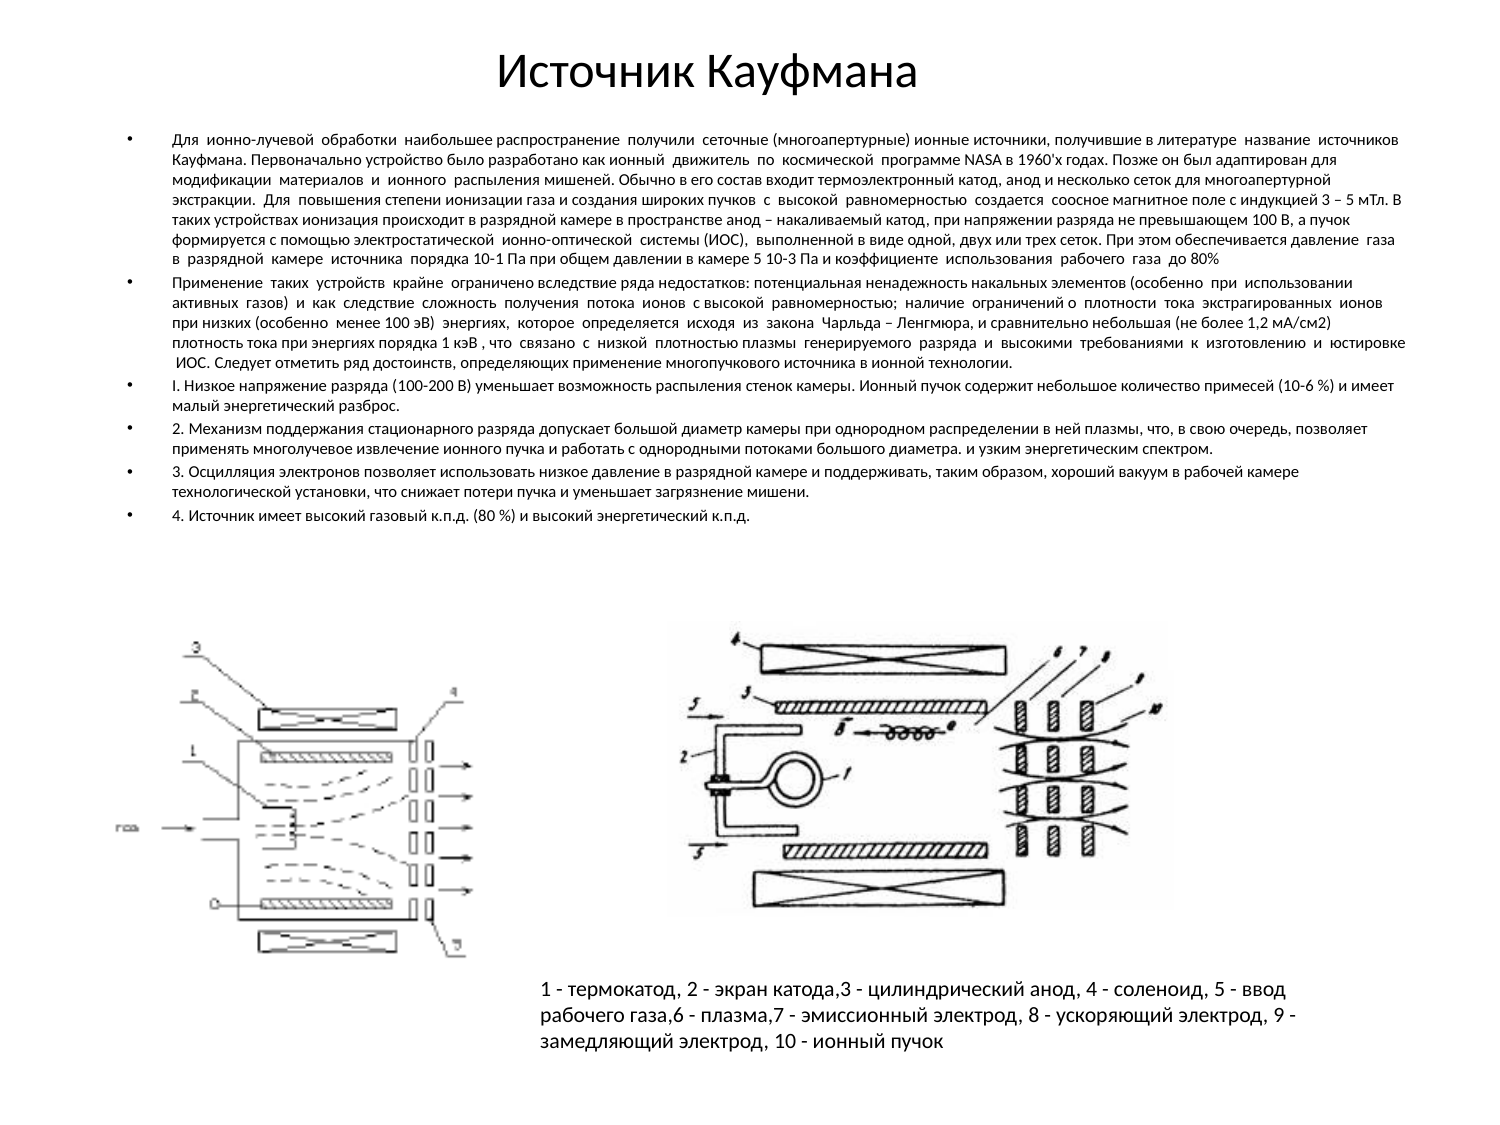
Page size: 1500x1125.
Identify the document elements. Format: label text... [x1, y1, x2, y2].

text_box 1 - термокатод, 2 - экран катода,3 - цилиндрический анод, 4 - соленоид, 5 - ввод рабочего газа,6 - плазма,7 - эмиссионный электрод, 8 - ускоряющий электрод, 9 - замедляющий электрод, 10 - ионный пучок [525, 967, 1388, 1061]
picture [667, 621, 1174, 918]
picture [64, 640, 526, 965]
list Для ионно-лучевой обработки наибольшее распространение получили сеточные (многоапертурные) ионные источники, получившие в литературе название источников Кауфмана. Первоначально устройство было разработано как ионный движитель по космической программе NASA в 1960'х годах. Позже он был адаптирован для модификации материалов и ионного распыления мишеней. Обычно в его состав входит термоэлектронный катод, анод и несколько сеток для многоапертурной экстракции. Для повышения степени ионизации газа и создания широких пучков с высокой равномерностью создается соосное магнитное поле с индукцией 3 – 5 мТл. В таких устройствах ионизация происходит в разрядной камере в пространстве анод – накаливаемый катод, при напряжении разряда не превышающем 100 В, а пучок формируется с помощью электростатической ионно-оптической системы (ИОС), выполненной в виде одной, двух или трех сеток. При этом обеспечивается давление газа в разрядной камере источника порядка 10-1 Па при общем давлении в камере 5 10-3 Па и коэффициенте использования рабочего газа до 80% Применение таких устройств крайне ограничено вследствие ряда недостатков: потенциальная ненадежность накальных элементов (особенно при использовании активных газов) и как следствие сложность получения потока ионов с высокой равномерностью; наличие ограничений о плотности тока экстрагированных ионов при низких (особенно менее 100 эВ) энергиях, которое определяется исходя из закона Чарльда – Ленгмюра, и сравнительно небольшая (не более 1,2 мА/см2) плотность тока при энергиях порядка 1 кэВ , что связано с низкой плотностью плазмы генерируемого разряда и высокими требованиями к изготовлению и юстировке ИОС. Следует отметить ряд достоинств, определяющих применение многопучкового источника в ионной технологии. I. Низкое напряжение разряда (100-200 В) уменьшает возможность распыления стенок камеры. Ионный пучок содержит небольшое количество примесей (10-6 %) и имеет малый энергетический разброс. 2. Механизм поддержания стационарного разряда допускает большой диаметр камеры при однородном распределении в ней плазмы, что, в свою очередь, позволяет применять многолучевое извлечение ионного пучка и работать с однородными потоками большого диаметра. и узким энергетическим спектром. 3. Осцилляция электронов позволяет использовать низкое давление в разрядной камере и поддерживать, таким образом, хороший вакуум в рабочей камере технологической установки, что снижает потери пучка и уменьшает загрязнение мишени. 4. Источник имеет высокий газовый к.п.д. (80 %) и высокий энергетический к.п.д. [112, 101, 1424, 575]
title Источник Кауфмана [75, 45, 1341, 90]
